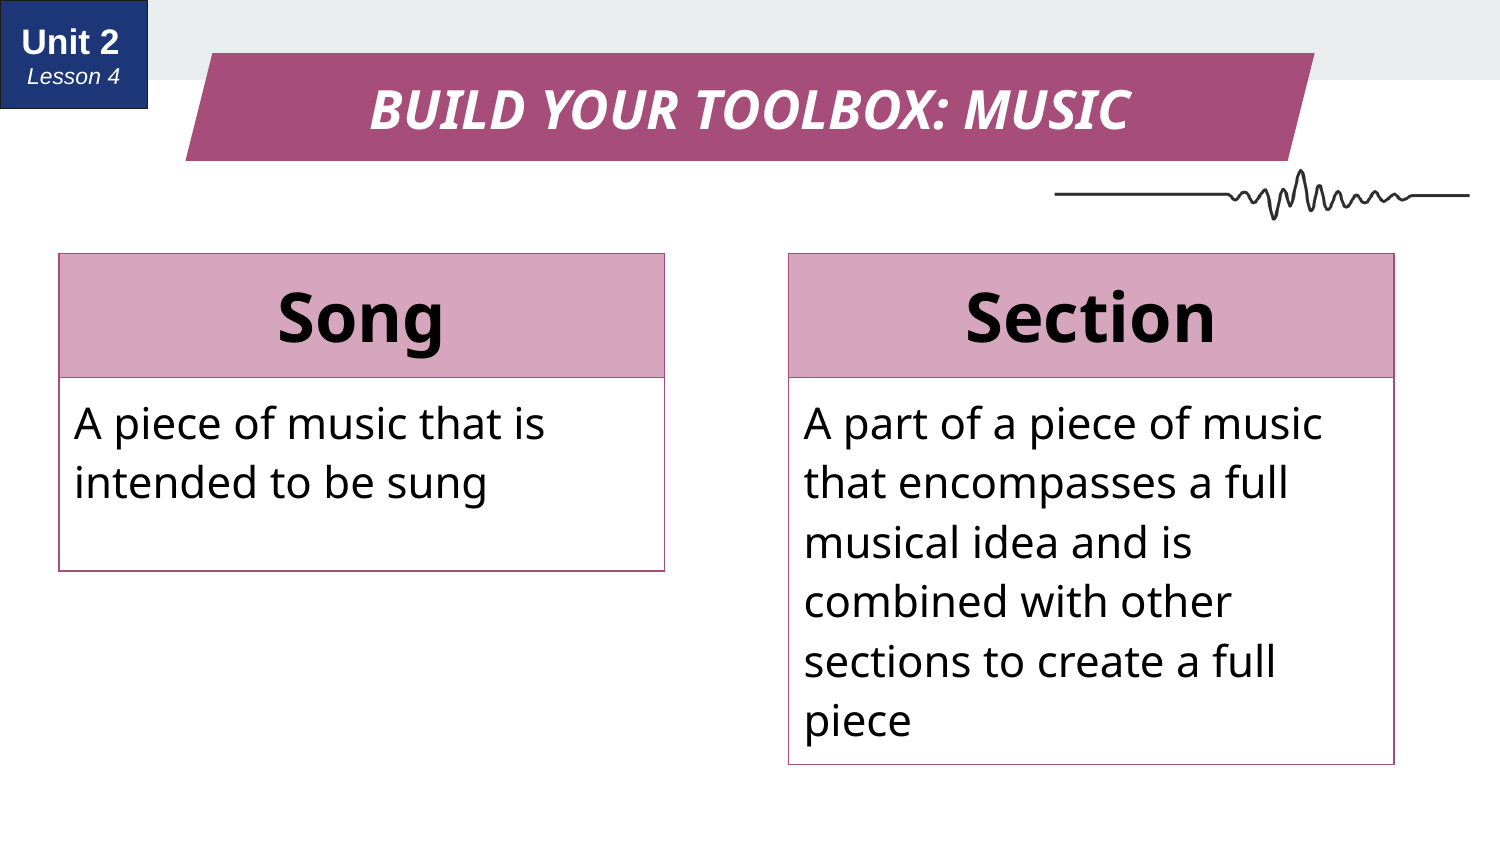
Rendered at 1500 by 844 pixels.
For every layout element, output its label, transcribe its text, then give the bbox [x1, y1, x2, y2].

text_box [185, 155, 1290, 161]
table_header Section [789, 254, 1393, 377]
text_box Unit 2 Lesson 4 [0, 0, 148, 109]
title BUILD YOUR TOOLBOX: MUSIC [59, 60, 1457, 155]
table_cell A part of a piece of music that encompasses a full musical idea and is combined with other sections to create a full piece [789, 378, 1393, 764]
picture [1054, 160, 1470, 224]
text_box [210, 53, 1315, 60]
table_cell A piece of music that is intended to be sung [60, 378, 664, 570]
table_header Song [60, 254, 664, 377]
